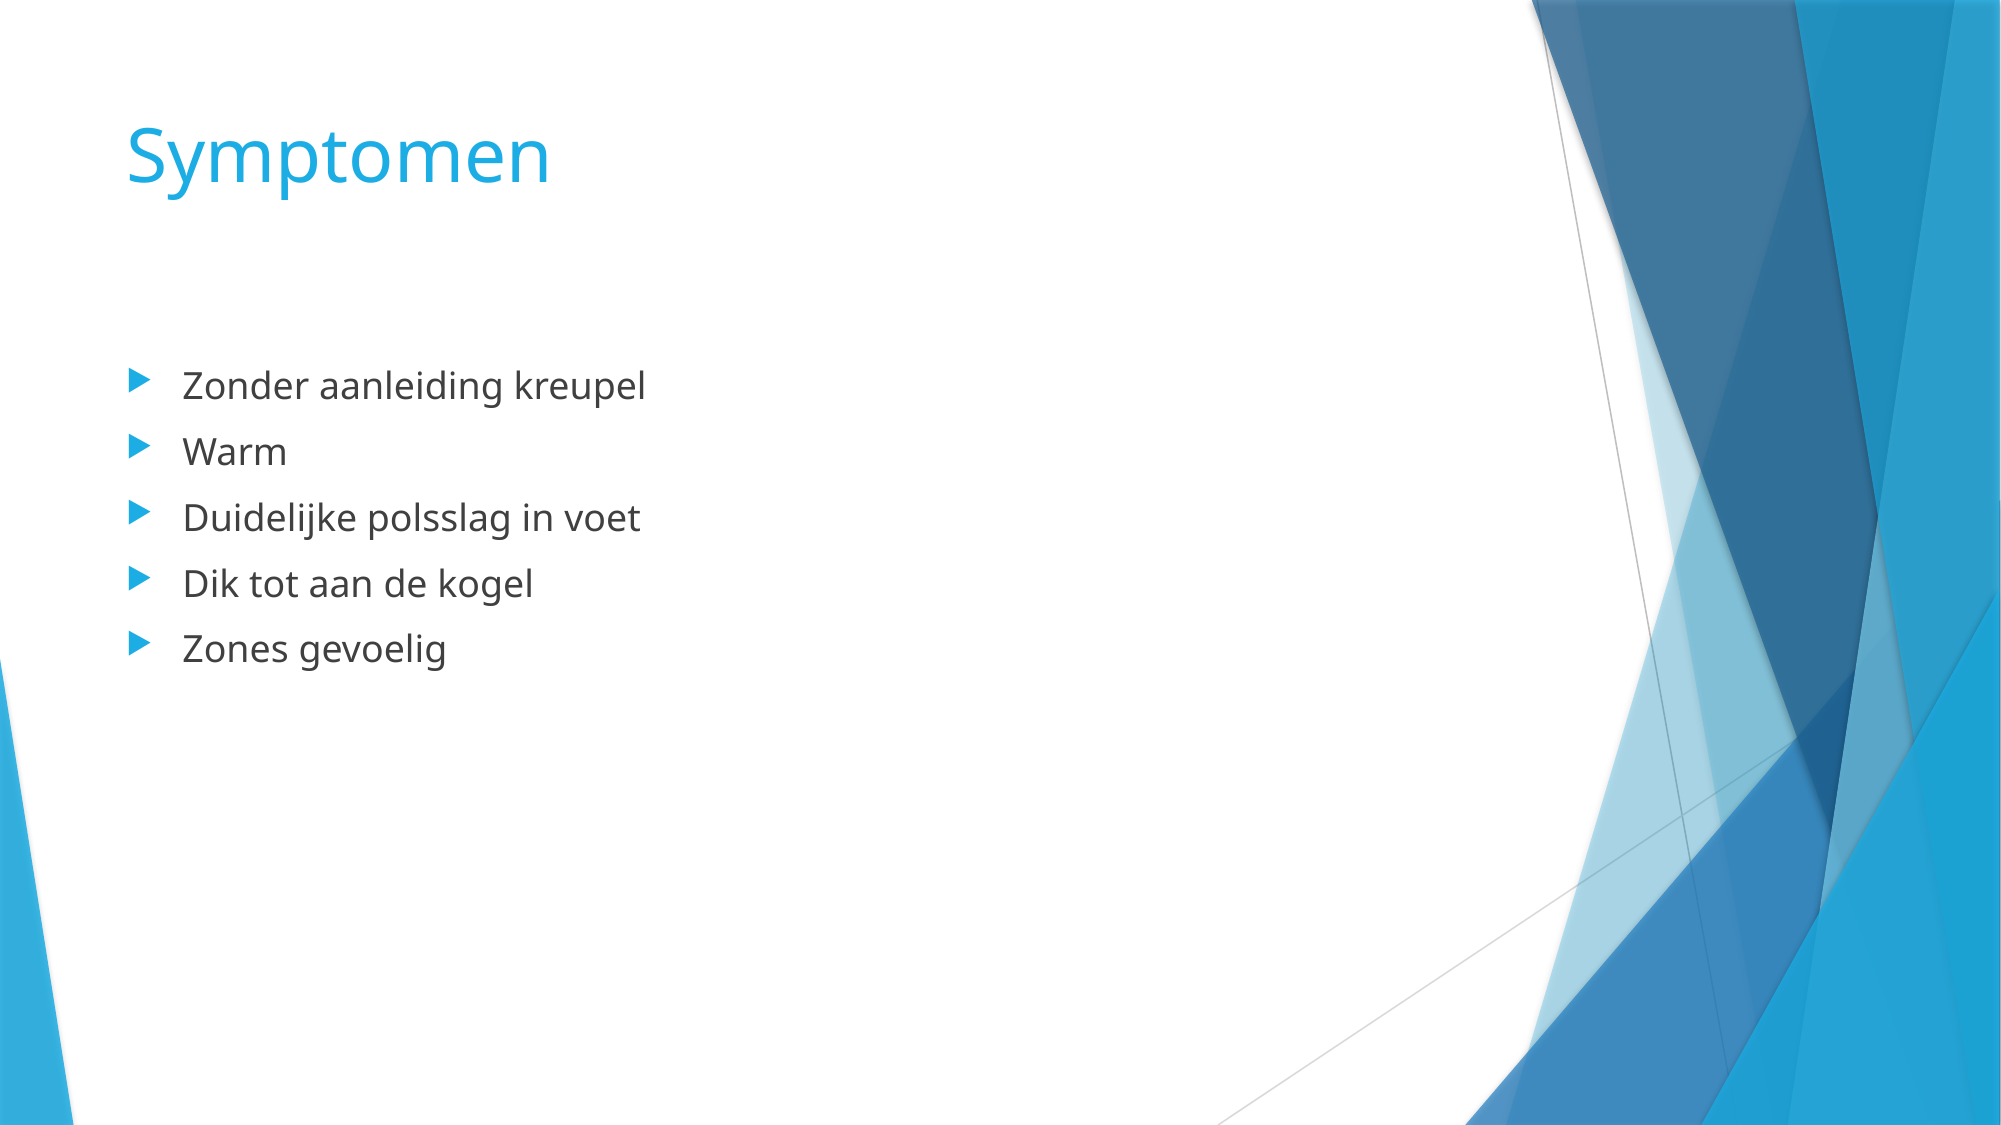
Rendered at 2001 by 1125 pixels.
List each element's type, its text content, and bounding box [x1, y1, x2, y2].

list Zonder aanleiding kreupel Warm Duidelijke polsslag in voet Dik tot aan de kogel Zones gevoelig [111, 354, 1522, 992]
title Symptomen [111, 99, 1522, 317]
